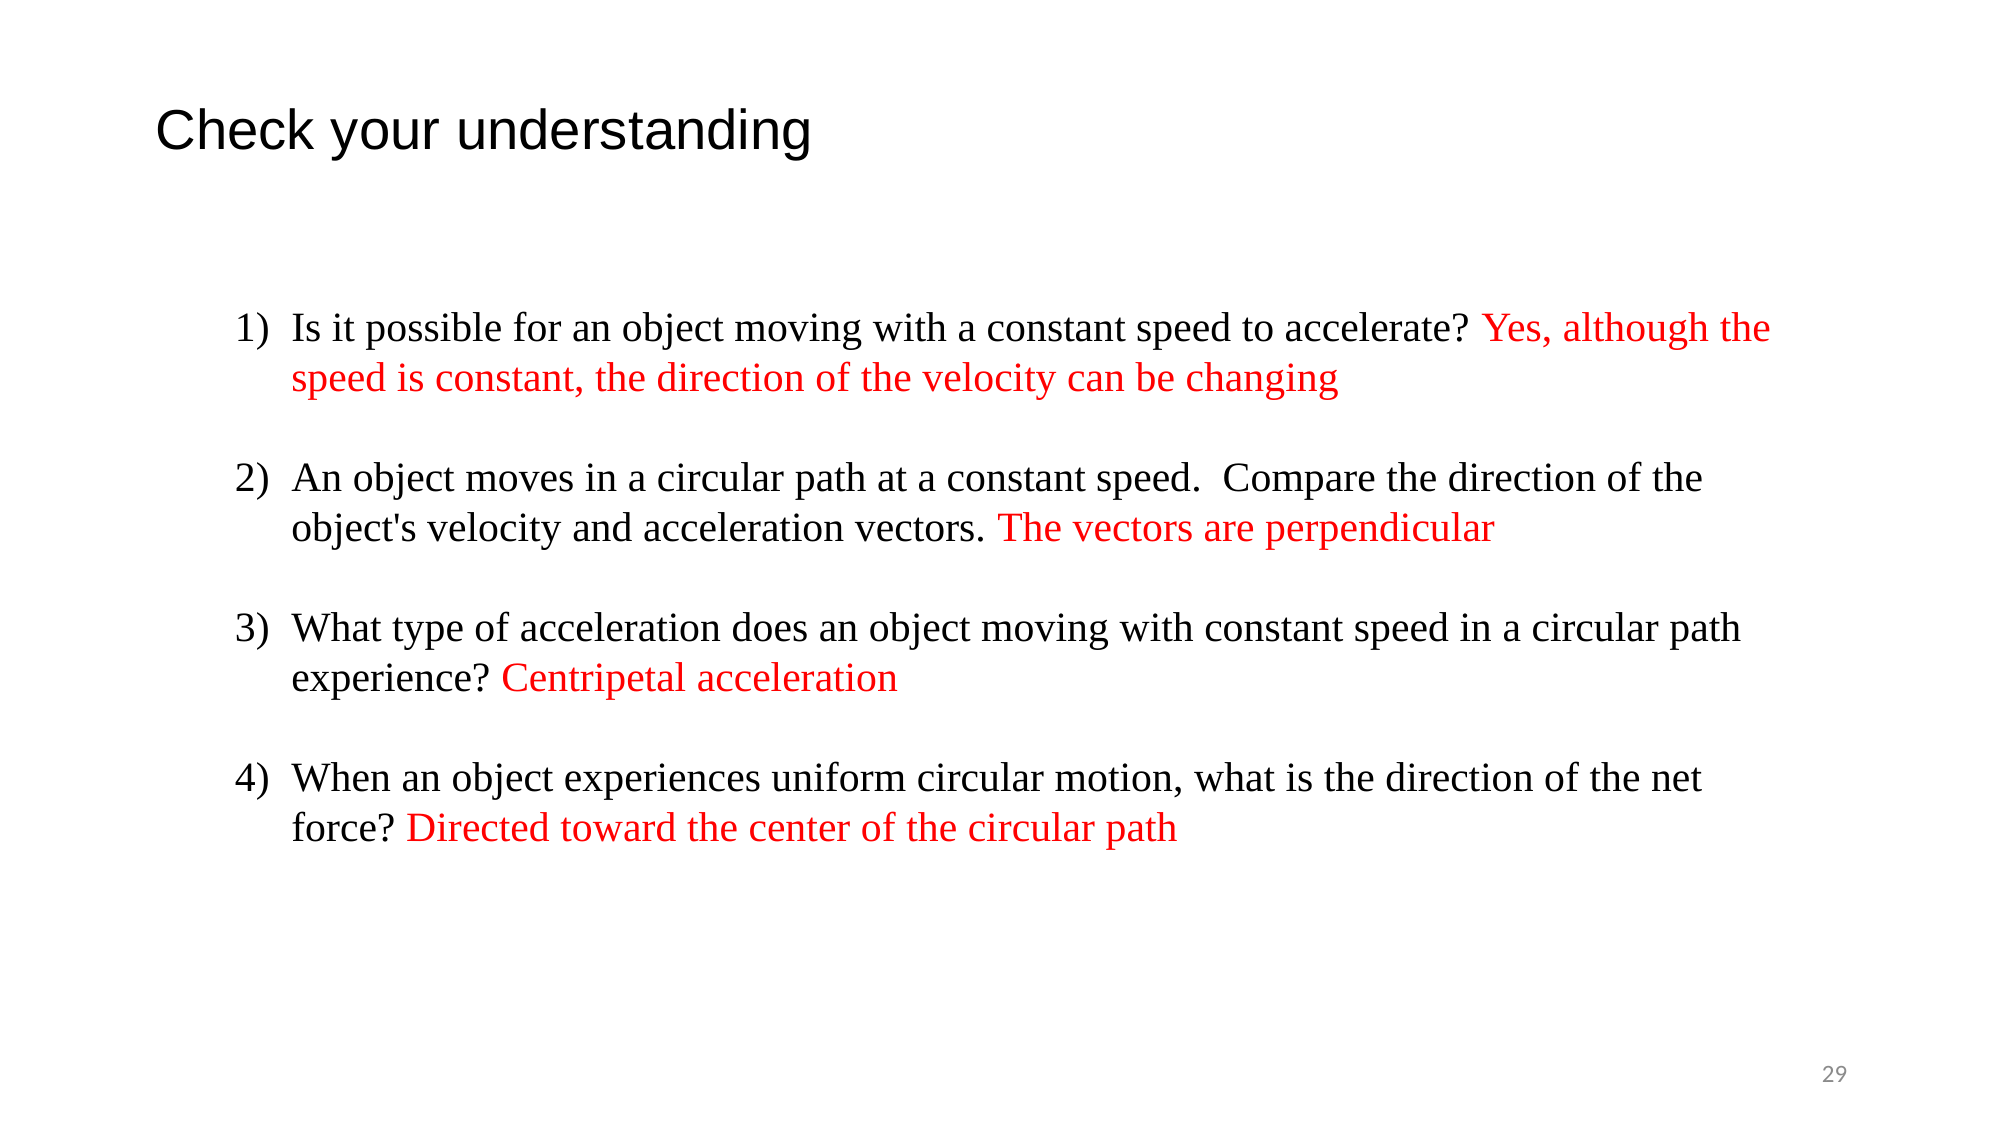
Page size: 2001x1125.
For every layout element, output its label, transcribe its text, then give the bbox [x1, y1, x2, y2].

text_box Is it possible for an object moving with a constant speed to accelerate? Yes, although the speed is constant, the direction of the velocity can be changing An object moves in a circular path at a constant speed. Compare the direction of the object's velocity and acceleration vectors. The vectors are perpendicular What type of acceleration does an object moving with constant speed in a circular path experience? Centripetal acceleration When an object experiences uniform circular motion, what is the direction of the net force? Directed toward the center of the circular path [220, 291, 1793, 907]
text_box Check your understanding [155, 93, 1409, 171]
slide_number 29 [1412, 1042, 1863, 1103]
